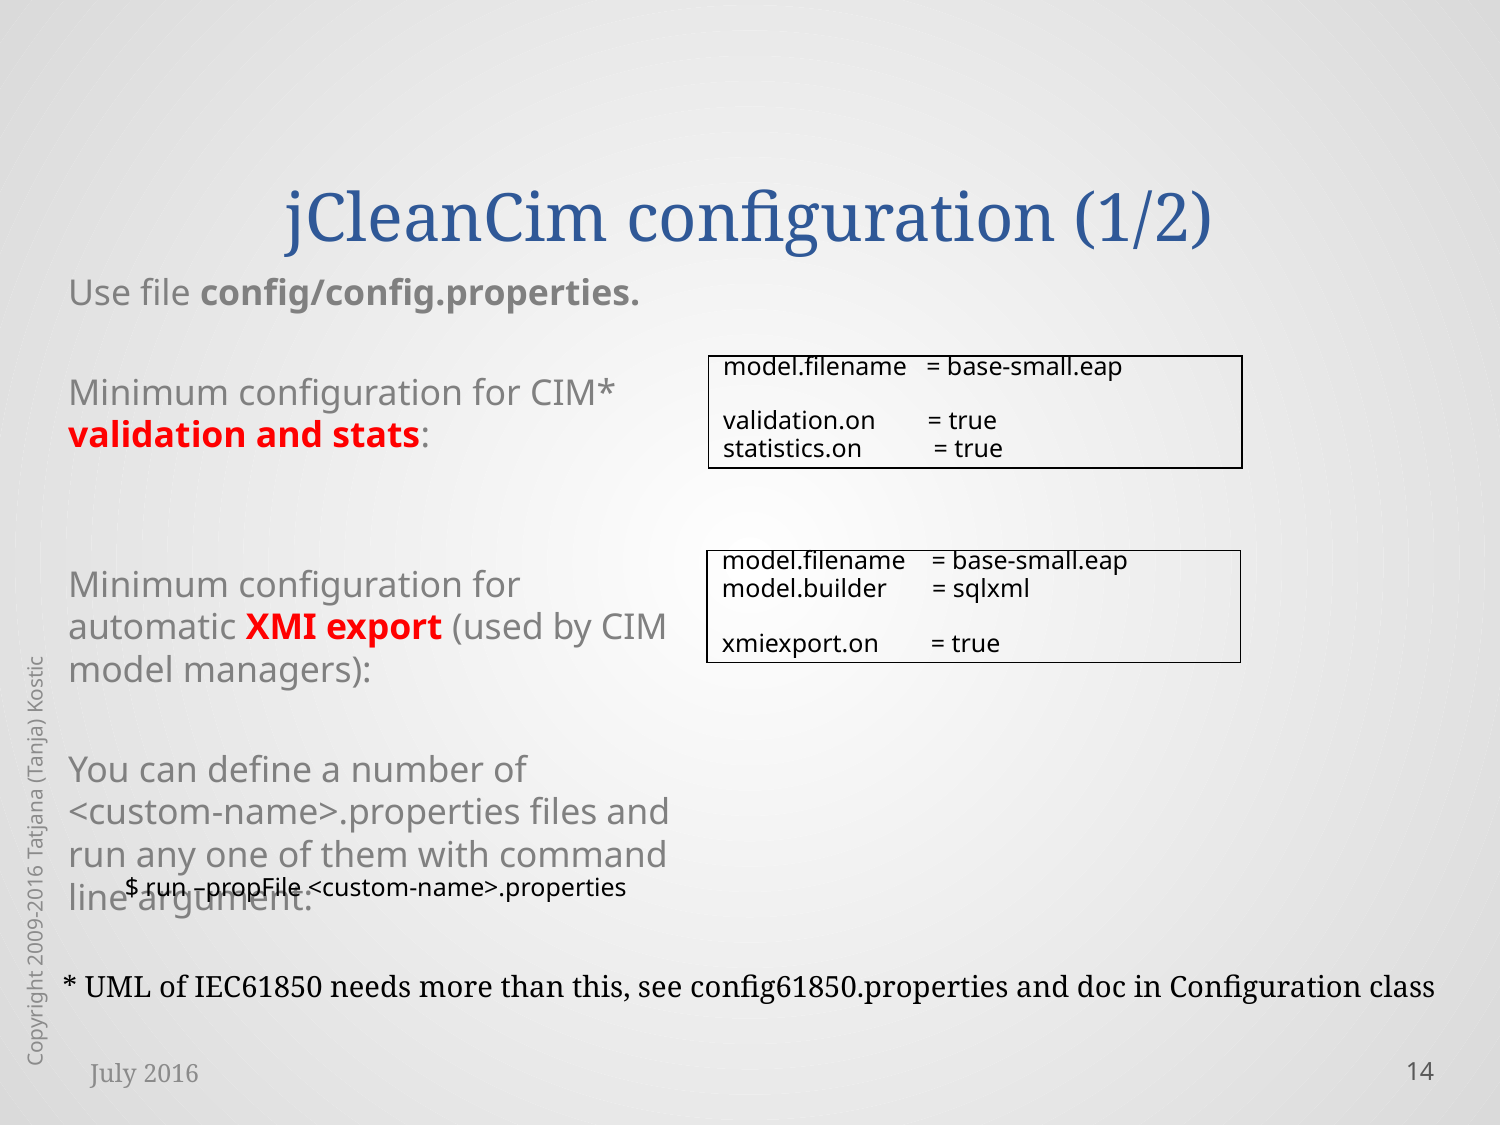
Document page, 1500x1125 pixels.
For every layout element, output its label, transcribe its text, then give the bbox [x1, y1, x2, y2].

text_box model.filename = base-small.eap model.builder = sqlxml xmiexport.on = true [707, 550, 1241, 663]
text_box * UML of IEC61850 needs more than this, see config61850.properties and doc in Configuration class [54, 960, 1452, 1011]
text_box $ run –propFile <custom-name>.properties [110, 864, 691, 909]
footer Copyright 2009-2016 Tatjana (Tanja) Kostic [18, 621, 54, 1101]
slide_number 14 [1401, 1042, 1494, 1103]
list Use file config/config.properties. Minimum configuration for CIM* validation and stats: Minimum configuration for automatic XMI export (used by CIM model managers): You can define a number of <custom-name>.properties files and run any one of them with command line argument: [53, 262, 691, 930]
text_box model.filename = base-small.eap validation.on = true statistics.on = true [708, 355, 1242, 468]
title jCleanCim configuration (1/2) [75, 0, 1425, 263]
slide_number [75, 1042, 313, 1103]
